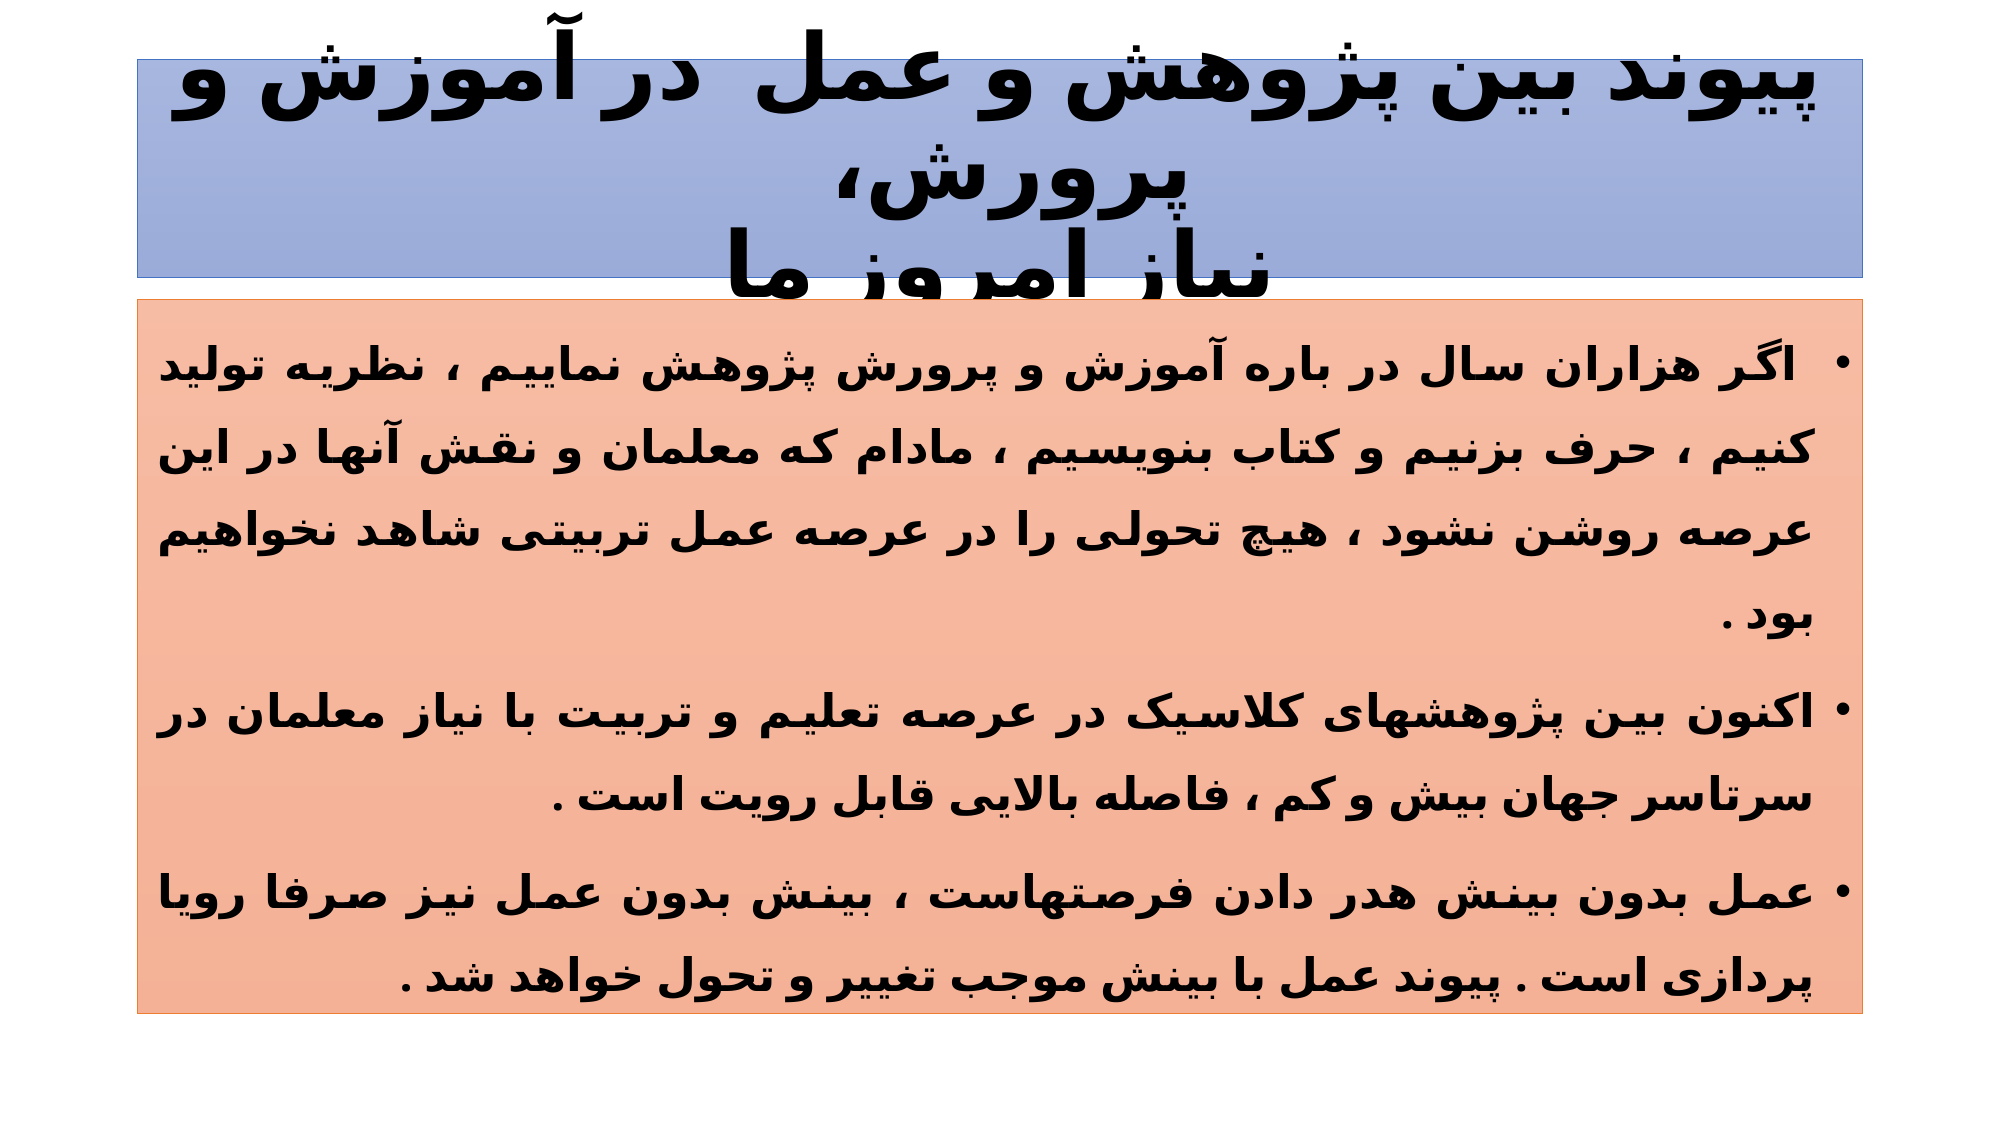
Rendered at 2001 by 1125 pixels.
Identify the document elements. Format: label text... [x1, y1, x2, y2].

list اگر هزاران سال در باره آموزش و پرورش پژوهش نماییم ، نظریه تولید کنیم ، حرف بزنیم و کتاب بنویسیم ، مادام که معلمان و نقش آنها در این عرصه روشن نشود ، هیچ تحولی را در عرصه عمل تربیتی شاهد نخواهیم بود . اکنون بین پژوهشهای کلاسیک در عرصه تعلیم و تربیت با نیاز معلمان در سرتاسر جهان بیش و کم ، فاصله بالایی قابل رویت است . عمل بدون بینش هدر دادن فرصتهاست ، بینش بدون عمل نیز صرفا رویا پردازی است . پیوند عمل با بینش موجب تغییر و تحول خواهد شد . [137, 299, 1863, 1014]
title پیوند بین پژوهش و عمل در آموزش و پرورش، نیاز امروز ما [137, 59, 1863, 278]
